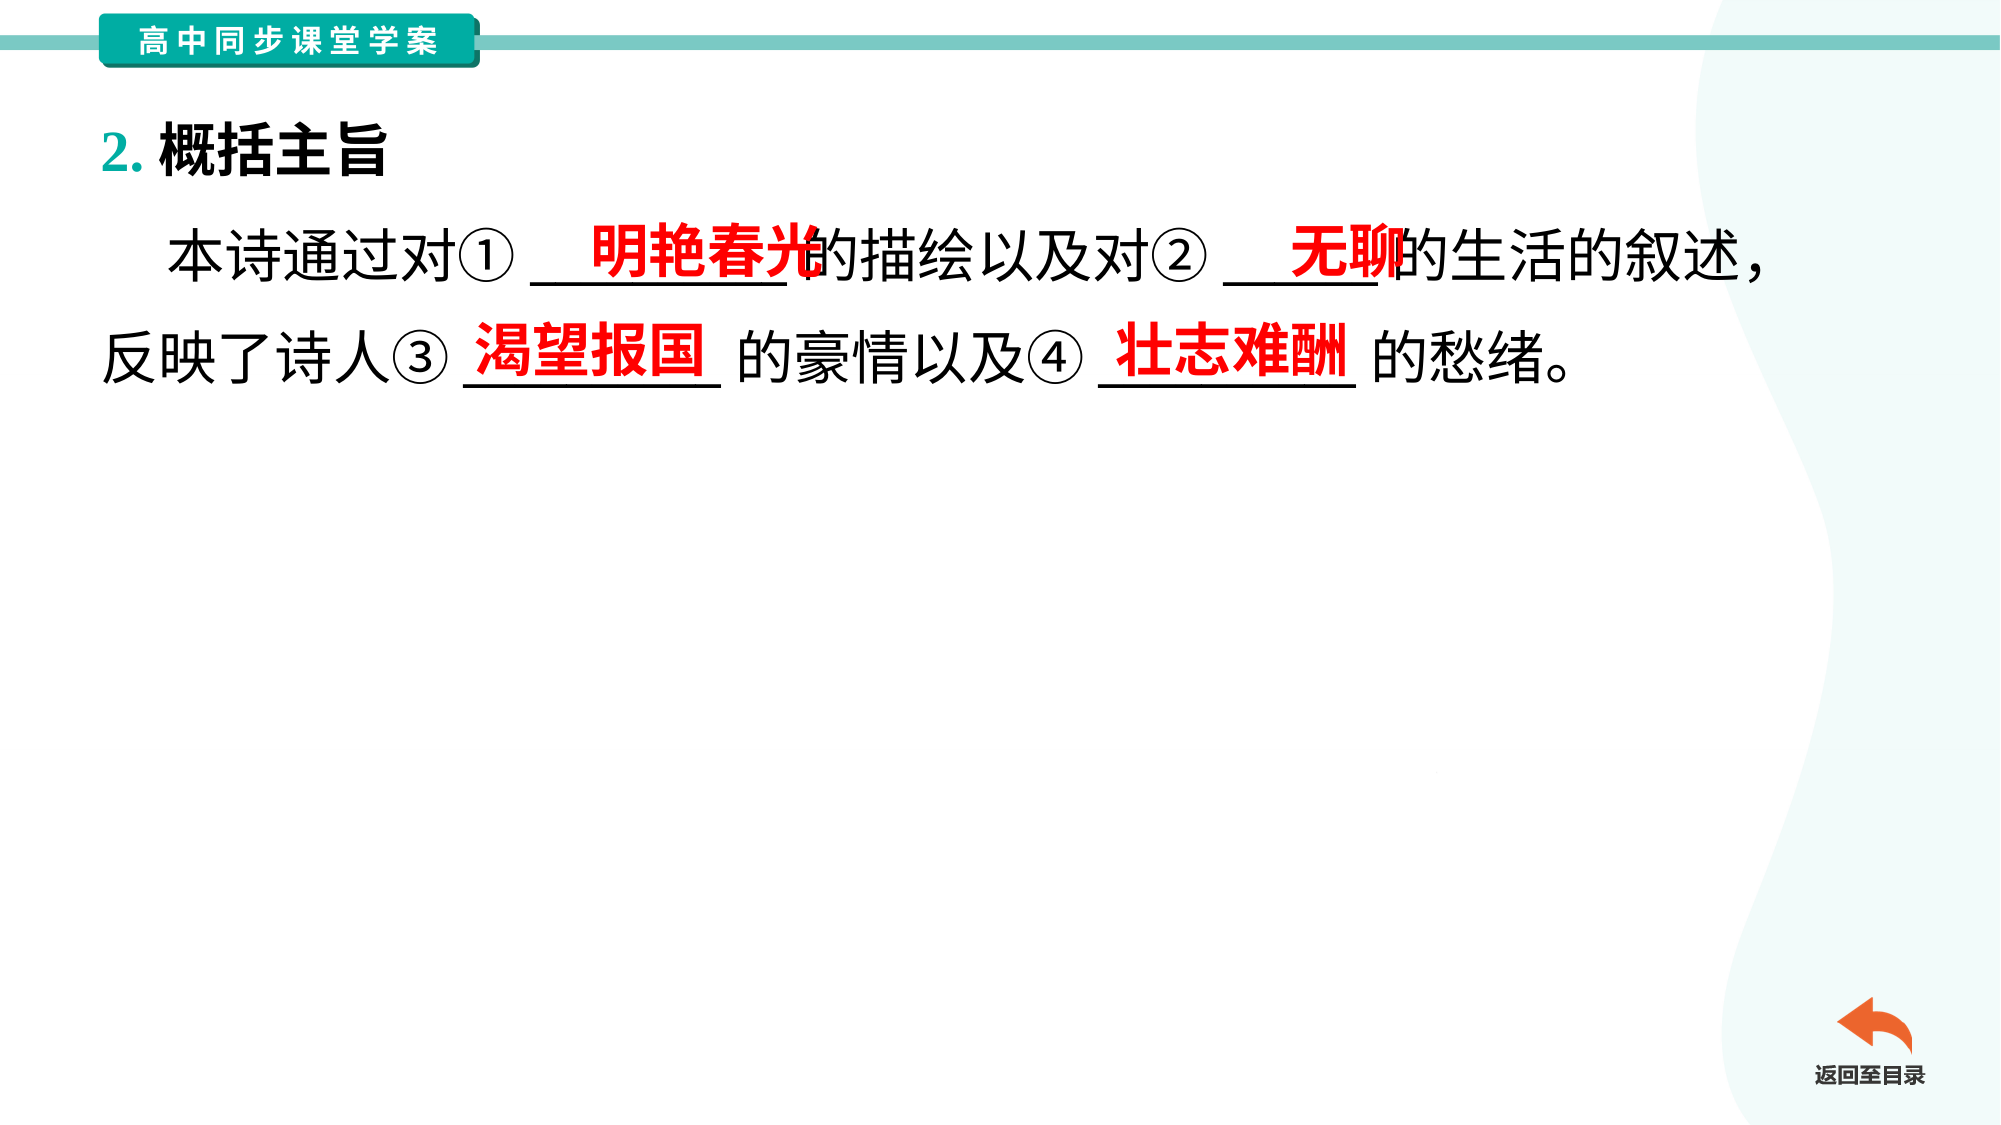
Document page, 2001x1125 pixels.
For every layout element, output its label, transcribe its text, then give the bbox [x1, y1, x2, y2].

text_box 壮志难酬 [1093, 280, 1371, 372]
text_box 渴望报国 [452, 280, 729, 372]
text_box 2.概括主旨 本诗通过对①__________的描绘以及对②______的生活的叙述， 反映了诗人③__________的豪情以及④__________的愁绪。 [100, 76, 1899, 380]
text_box 明艳春光 [568, 178, 846, 272]
picture [0, 0, 2000, 1125]
text_box 无聊 [1268, 178, 1429, 272]
